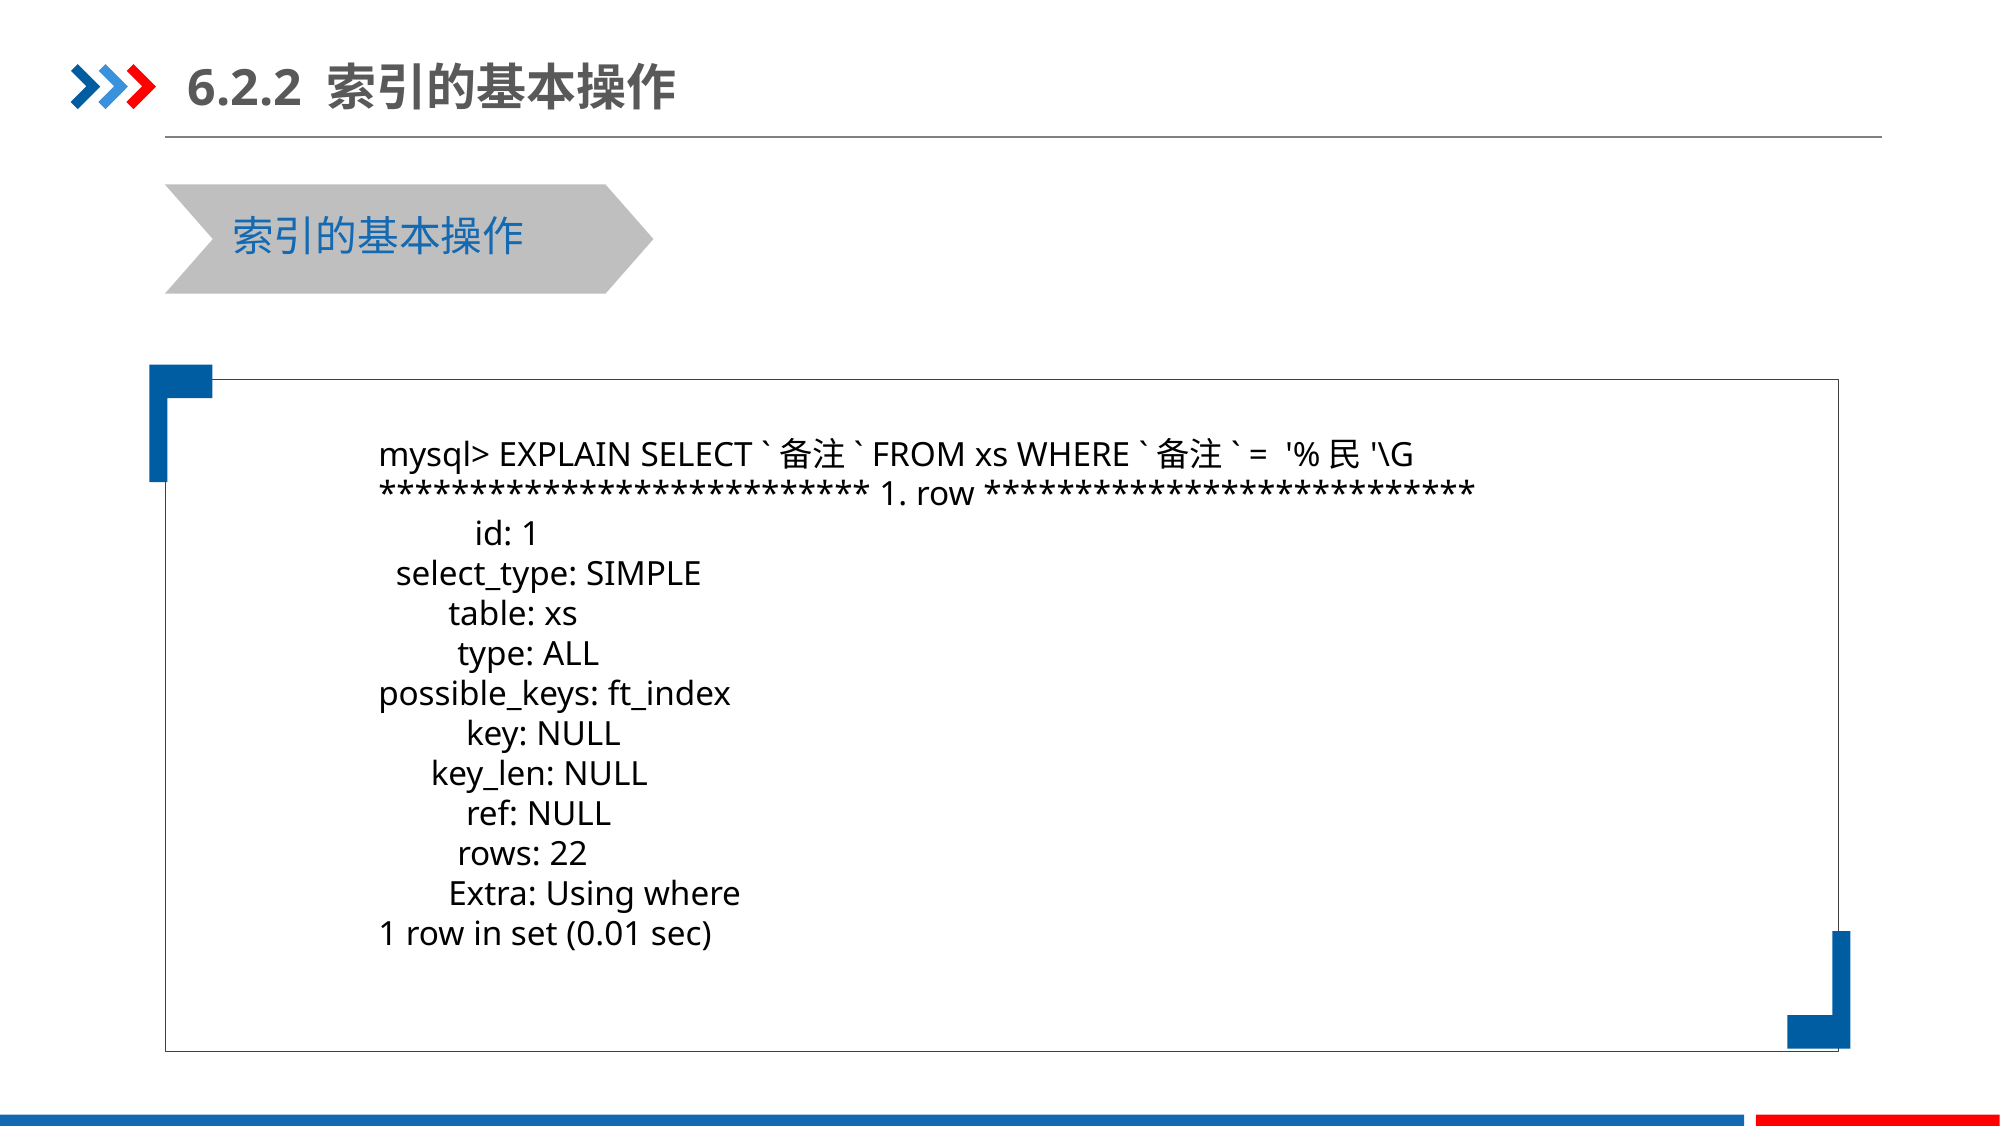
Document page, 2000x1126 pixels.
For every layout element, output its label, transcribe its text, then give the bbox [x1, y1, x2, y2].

text_box [1785, 929, 1852, 1051]
text_box [163, 378, 1841, 1053]
text_box mysql> EXPLAIN SELECT `备注` FROM xs WHERE `备注` = '%民'\G *************************** 1. row *************************** id: 1 select_type: SIMPLE table: xs type: ALL possible_keys: ft_index key: NULL key_len: NULL ref: NULL rows: 22 Extra: Using where 1 row in set (0.01 sec) [319, 425, 1617, 959]
text_box 6.2.2 索引的基本操作 [187, 43, 827, 127]
text_box 索引的基本操作 [217, 202, 539, 317]
text_box [164, 184, 654, 294]
text_box [147, 363, 215, 484]
